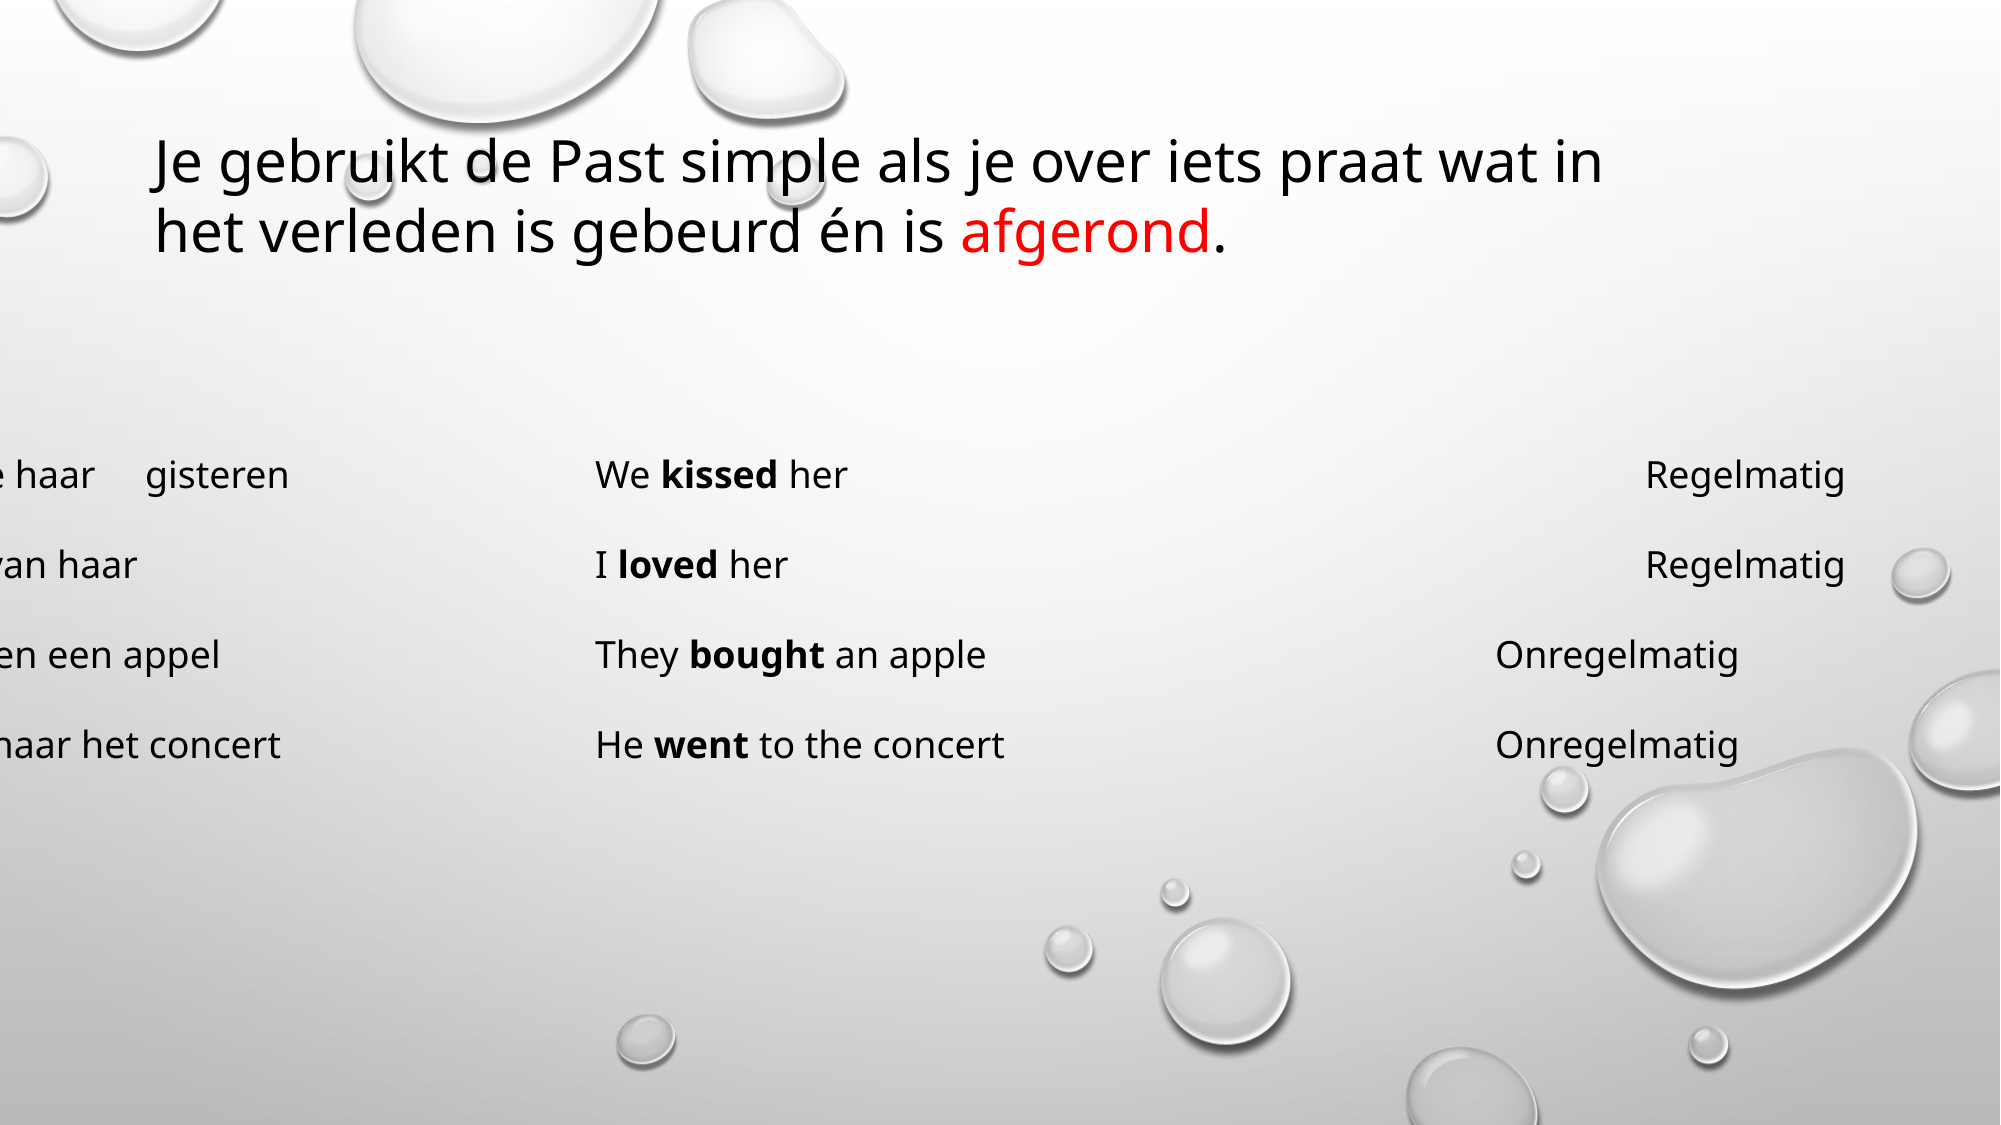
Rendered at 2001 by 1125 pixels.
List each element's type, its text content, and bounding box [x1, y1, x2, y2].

text_box Je gebruikt de Past simple als je over iets praat wat in het verleden is gebeurd én is afgerond. [139, 116, 1633, 272]
picture [0, 0, 2000, 1125]
text_box Wij kuste haar gisteren We kissed her Regelmatig Ik hield van haar I loved her Regelmatig Zij kochten een appel They bought an apple Onregelmatig Hij ging naar het concert He went to the concert Onregelmatig [0, 398, 1861, 819]
